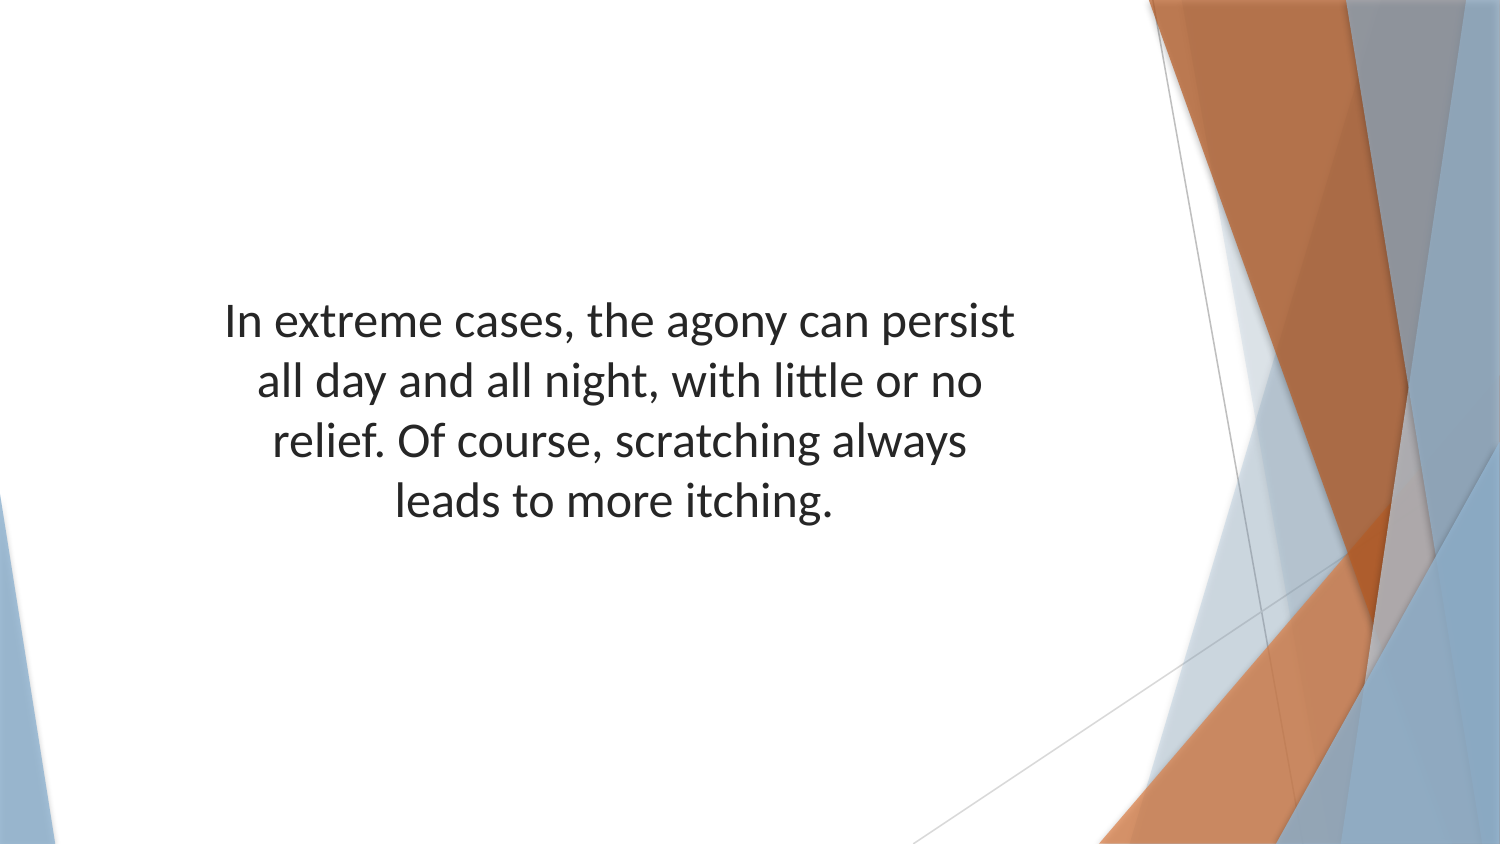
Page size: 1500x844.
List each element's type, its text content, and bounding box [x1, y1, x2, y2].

list In extreme cases, the agony can persist all day and all night, with little or no relief. Of course, scratching always leads to more itching. [206, 280, 1034, 635]
